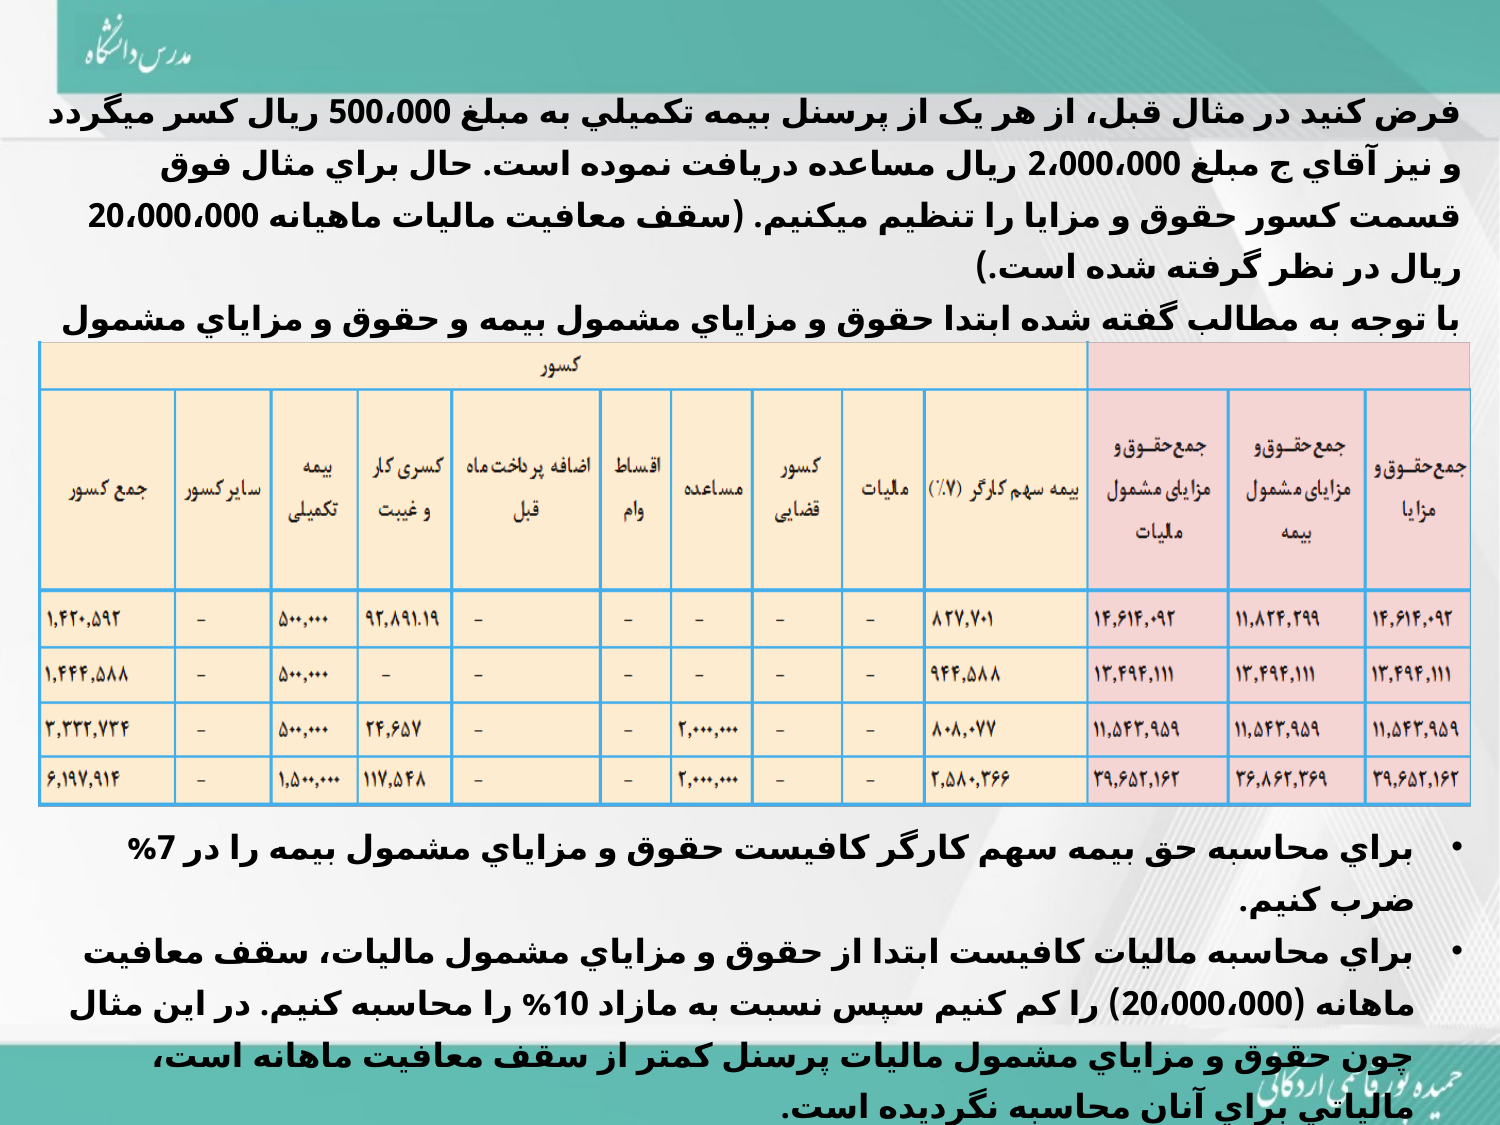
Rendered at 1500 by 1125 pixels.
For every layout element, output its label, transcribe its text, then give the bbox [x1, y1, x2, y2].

text_box فرض کنيد در مثال قبل، از هر يک از پرسنل بيمه تکميلي به مبلغ 500،000 ريال کسر مي­گردد و نيز آقاي ج مبلغ 2،000،000 ريال مساعده دريافت نموده است. حال براي مثال فوق قسمت کسور حقوق و مزايا را تنظيم مي­کنيم. (سقف معافيت ماليات ماهيانه 20،000،000 ريال در نظر گرفته شده است.) با توجه به مطالب گفته شده ابتدا حقوق و مزاياي مشمول بيمه و حقوق و مزاياي مشمول ماليات را محاسبه مي­کنيم. سپس ستونهاي کسور را تکميل مي­کنيم. [29, 30, 1478, 397]
picture [0, 0, 1500, 1125]
text_box براي محاسبه حق بيمه سهم کارگر کافيست حقوق و مزاياي مشمول بيمه را در 7% ضرب کنيم. براي محاسبه ماليات کافيست ابتدا از حقوق و مزاياي مشمول ماليات، سقف معافيت ماهانه (20،000،000) را کم کنيم سپس نسبت به مازاد 10% را محاسبه کنيم. در اين مثال چون حقوق و مزاياي مشمول ماليات پرسنل کمتر از سقف معافيت ماهانه است، مالياتي براي آنان محاسبه نگرديده است. براي محاسبه کسري کار و غيبت، کافيست ساعت كسري كار را در نرخ كسري كار ساعتي ضرب کنيم. [37, 807, 1478, 1125]
